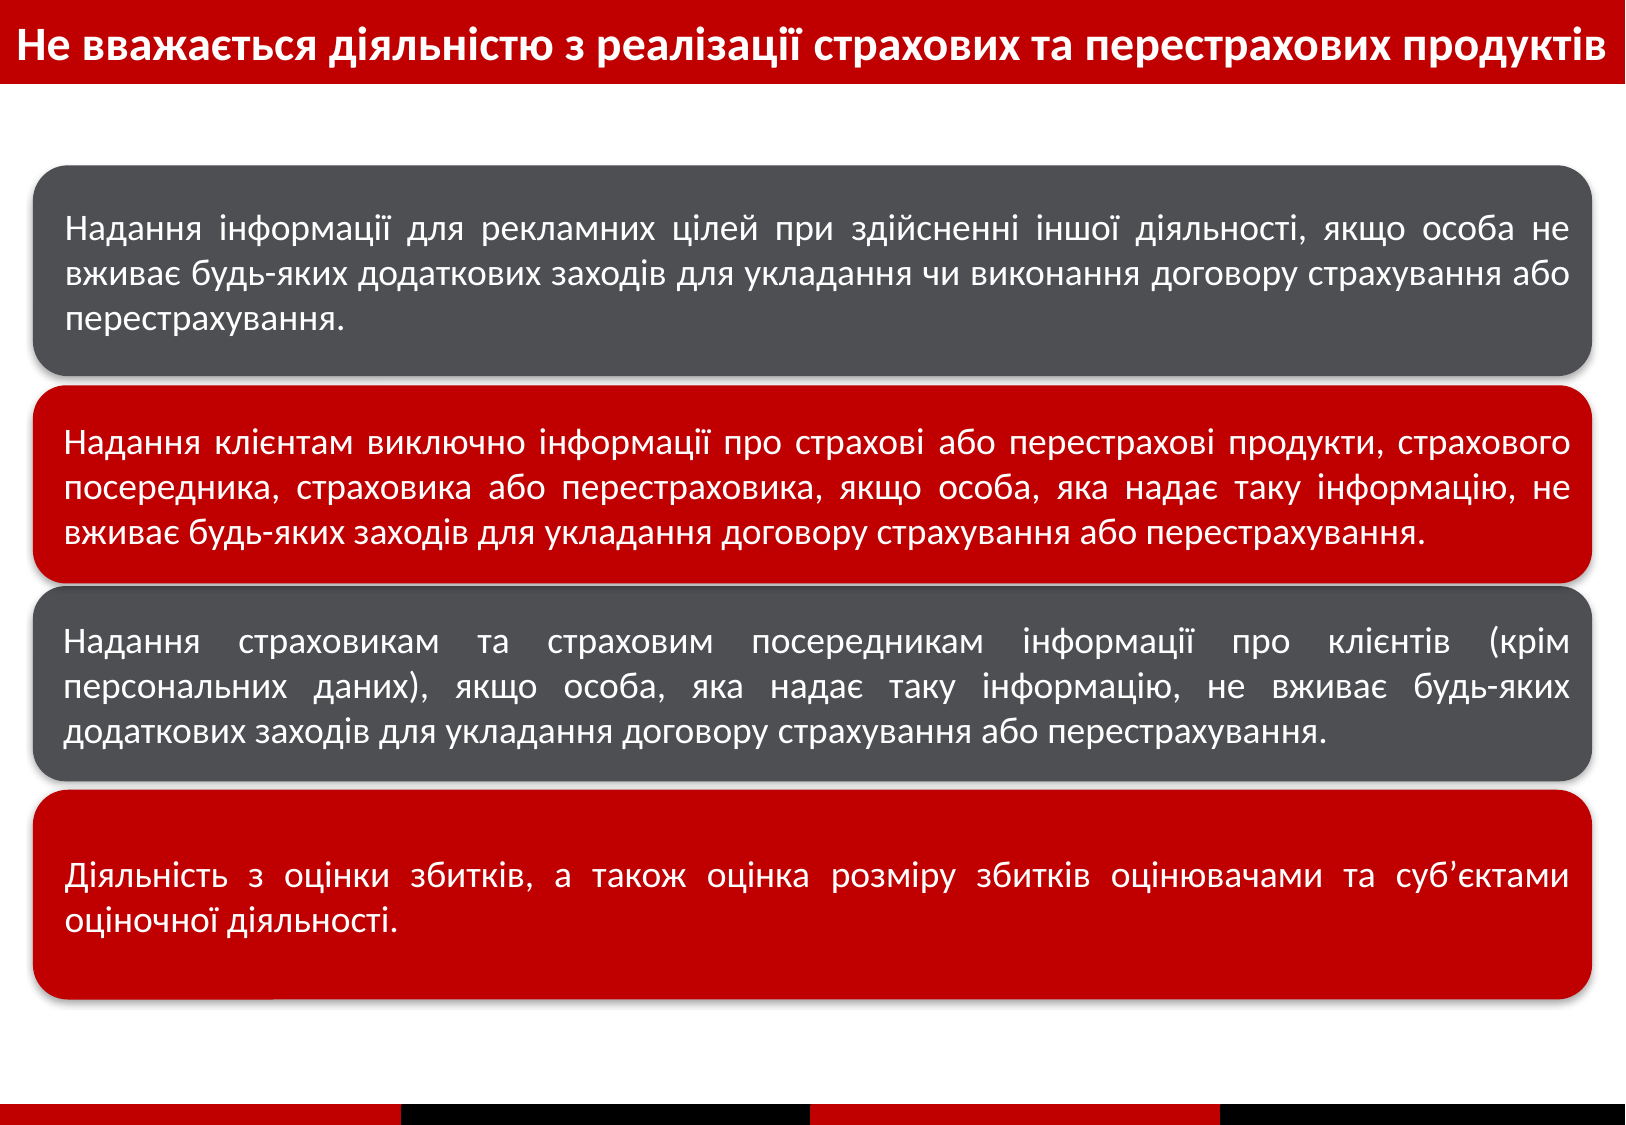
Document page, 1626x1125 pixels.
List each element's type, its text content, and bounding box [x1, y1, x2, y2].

text_box [0, 1104, 401, 1125]
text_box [32, 160, 1593, 1000]
text_box [1220, 1104, 1625, 1125]
text_box Не вважається діяльністю з реалізації страхових та перестрахових продуктів [0, 0, 1625, 84]
text_box [401, 1104, 810, 1125]
text_box [810, 1104, 1220, 1125]
